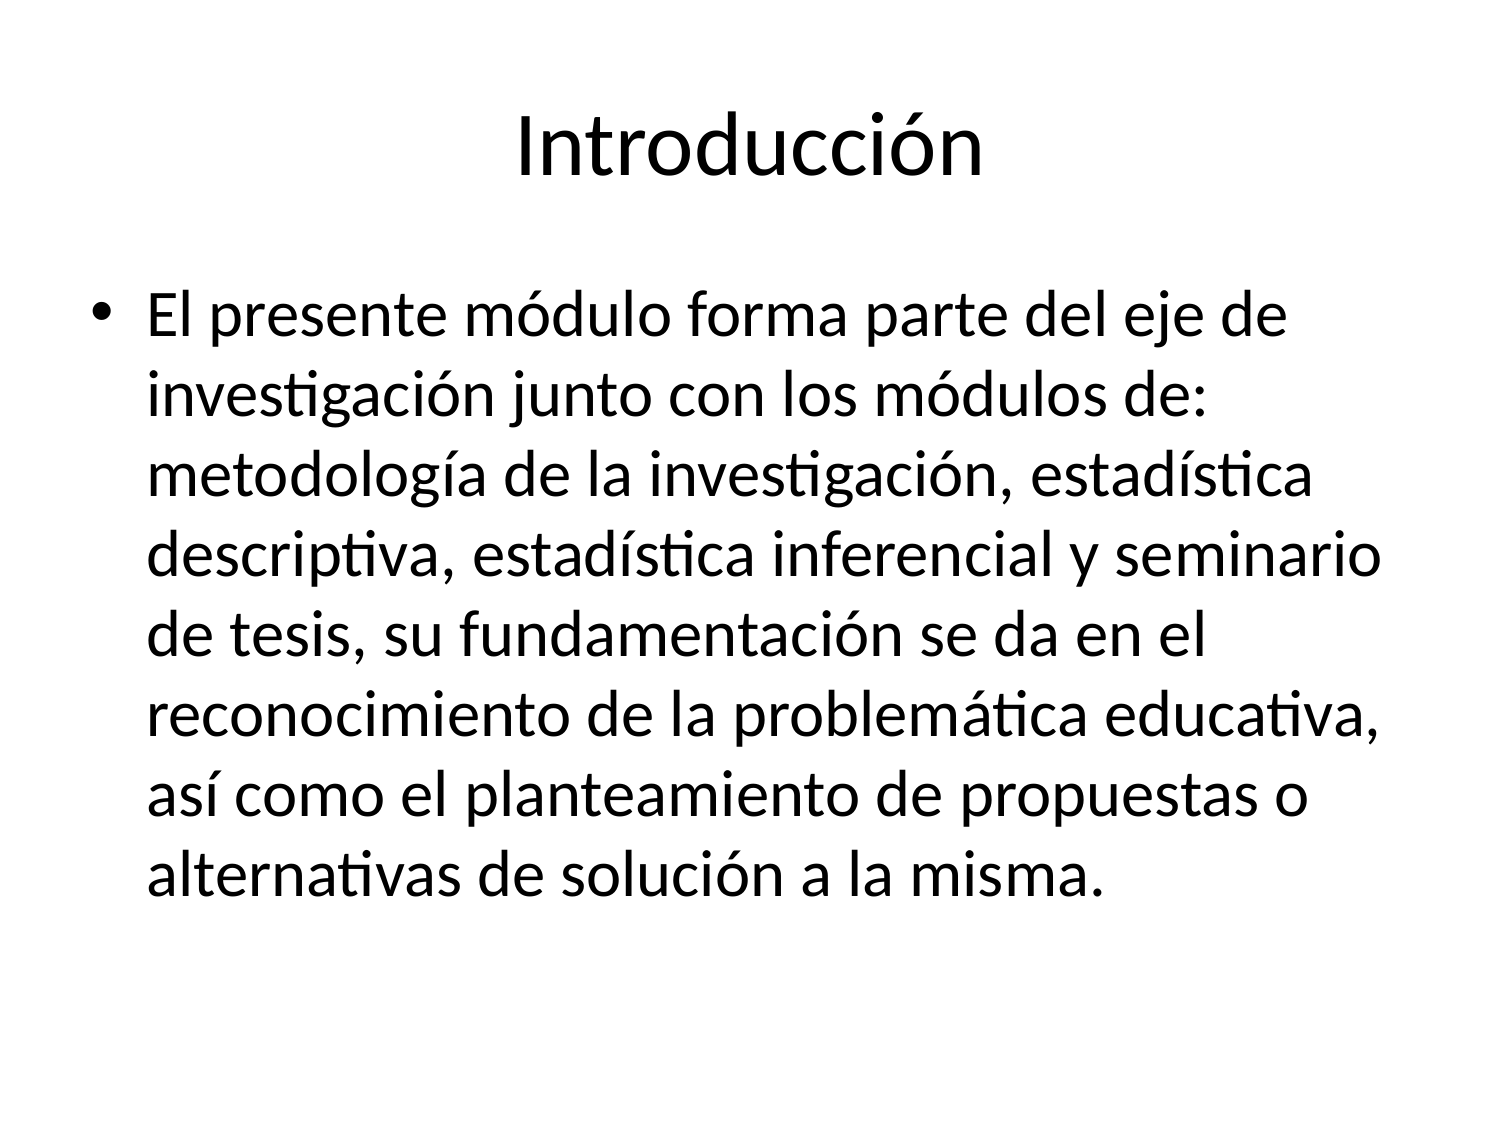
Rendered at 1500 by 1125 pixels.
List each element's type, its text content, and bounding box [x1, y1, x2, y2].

list El presente módulo forma parte del eje de investigación junto con los módulos de: metodología de la investigación, estadística descriptiva, estadística inferencial y seminario de tesis, su fundamentación se da en el reconocimiento de la problemática educativa, así como el planteamiento de propuestas o alternativas de solución a la misma. [75, 262, 1425, 1005]
title Introducción [75, 45, 1425, 233]
